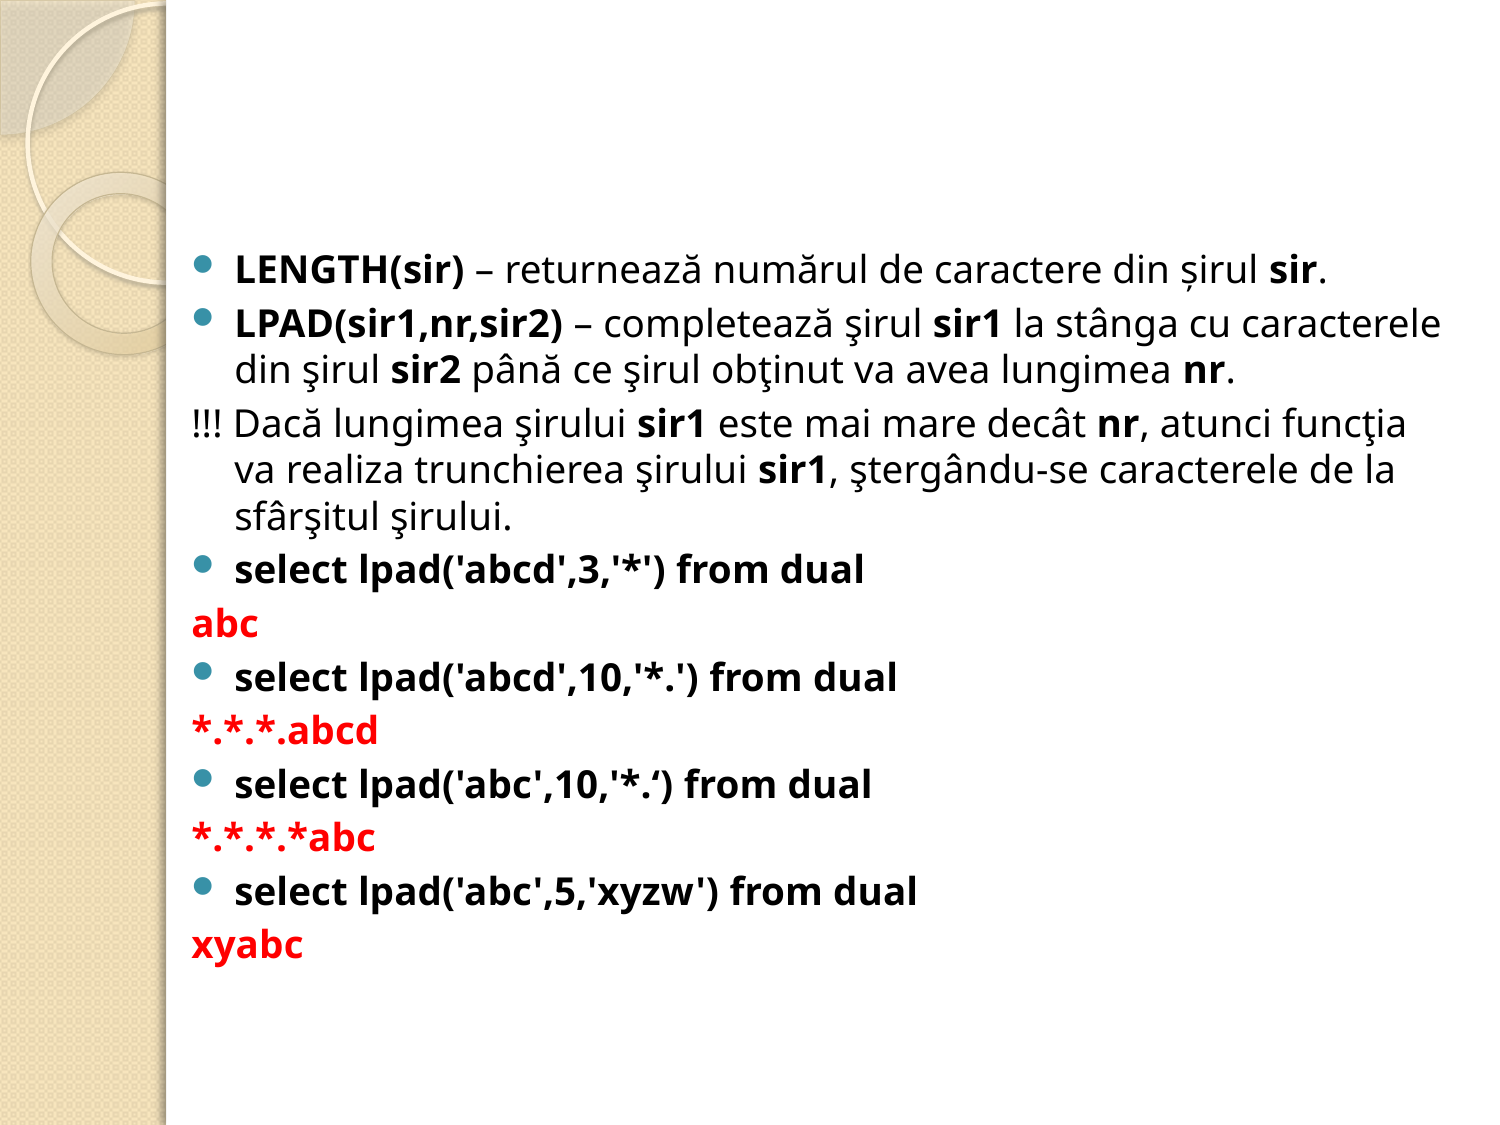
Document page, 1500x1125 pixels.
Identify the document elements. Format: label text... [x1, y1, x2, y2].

list LENGTH(sir) – returnează numărul de caractere din şirul sir. LPAD(sir1,nr,sir2) – completează şirul sir1 la stânga cu caracterele din şirul sir2 până ce şirul obţinut va avea lungimea nr. !!! Dacă lungimea şirului sir1 este mai mare decât nr, atunci funcţia va realiza trunchierea şirului sir1, ştergându-se caracterele de la sfârşitul şirului. select lpad('abcd',3,'*') from dual abc select lpad('abcd',10,'*.') from dual *.*.*.abcd select lpad('abc',10,'*.‘) from dual *.*.*.*abc select lpad('abc',5,'xyzw') from dual xyabc [164, 237, 1466, 1025]
